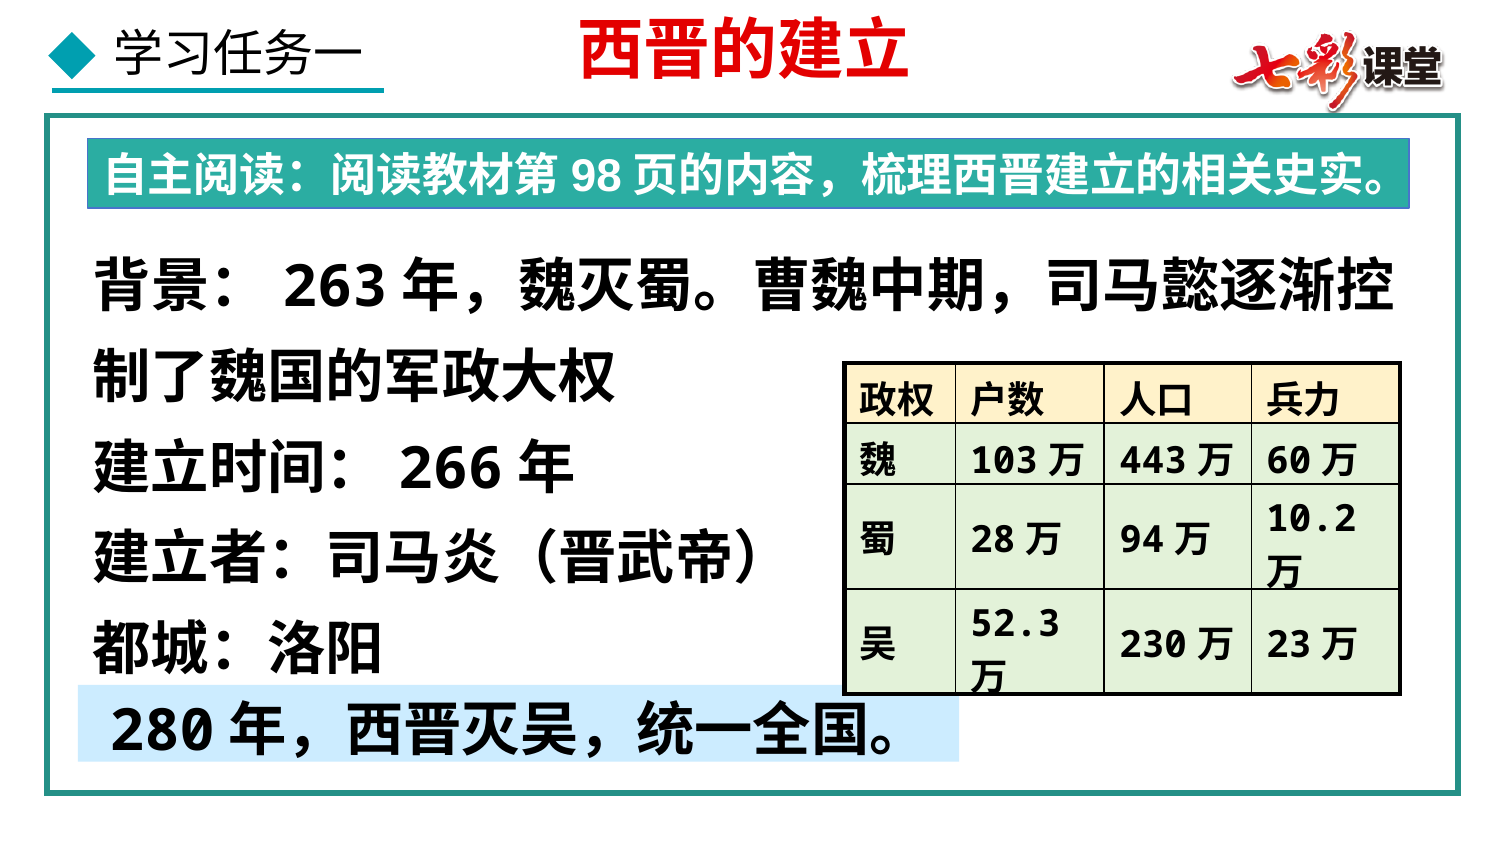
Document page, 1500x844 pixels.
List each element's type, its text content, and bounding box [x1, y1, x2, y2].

text_box 背景：263年，魏灭蜀。曹魏中期，司马懿逐渐控制了魏国的军政大权 建立时间：266年 建立者：司马炎（晋武帝） 都城：洛阳 [78, 219, 1410, 689]
text_box 280年，西晋灭吴，统一全国。 [77, 684, 960, 762]
text_box 西晋的建立 [562, 0, 935, 95]
picture [1228, 26, 1449, 113]
text_box 自主阅读：阅读教材第98页的内容，梳理西晋建立的相关史实。 [87, 138, 1410, 209]
